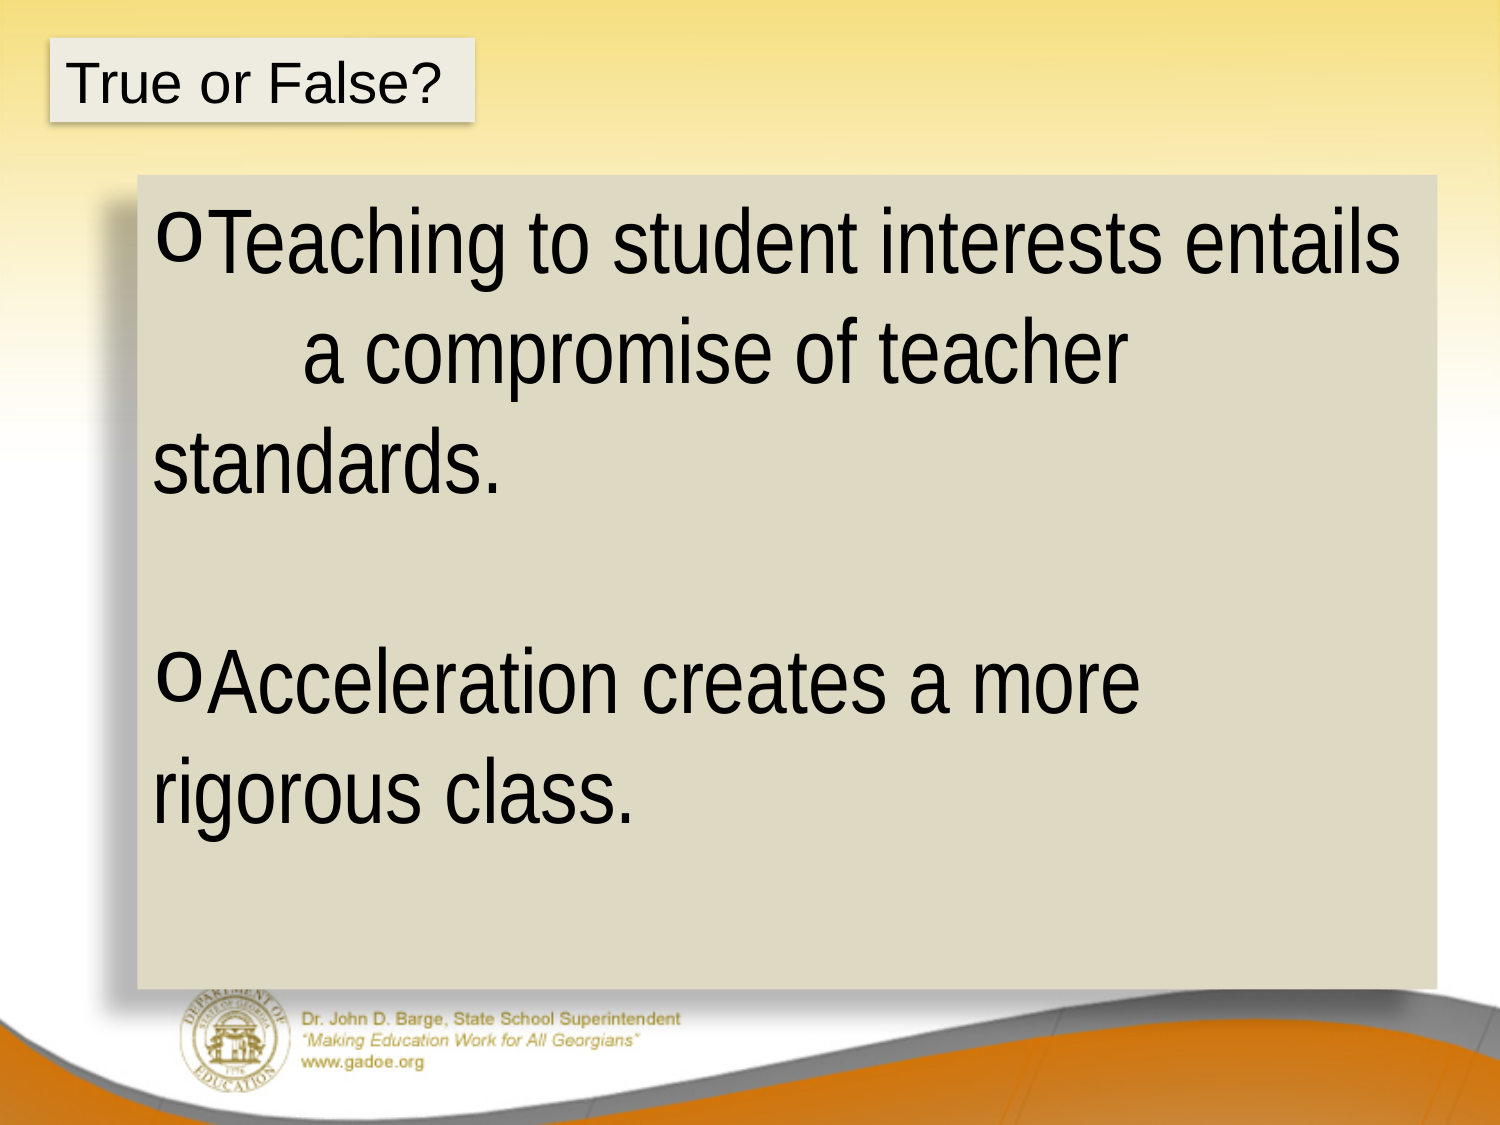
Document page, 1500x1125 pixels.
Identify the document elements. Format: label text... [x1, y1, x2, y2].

text_box True or False? [50, 37, 475, 123]
picture [0, 0, 1500, 1125]
text_box Teaching to student interests entails a compromise of teacher standards. Acceleration creates a more rigorous class. [137, 174, 1438, 990]
